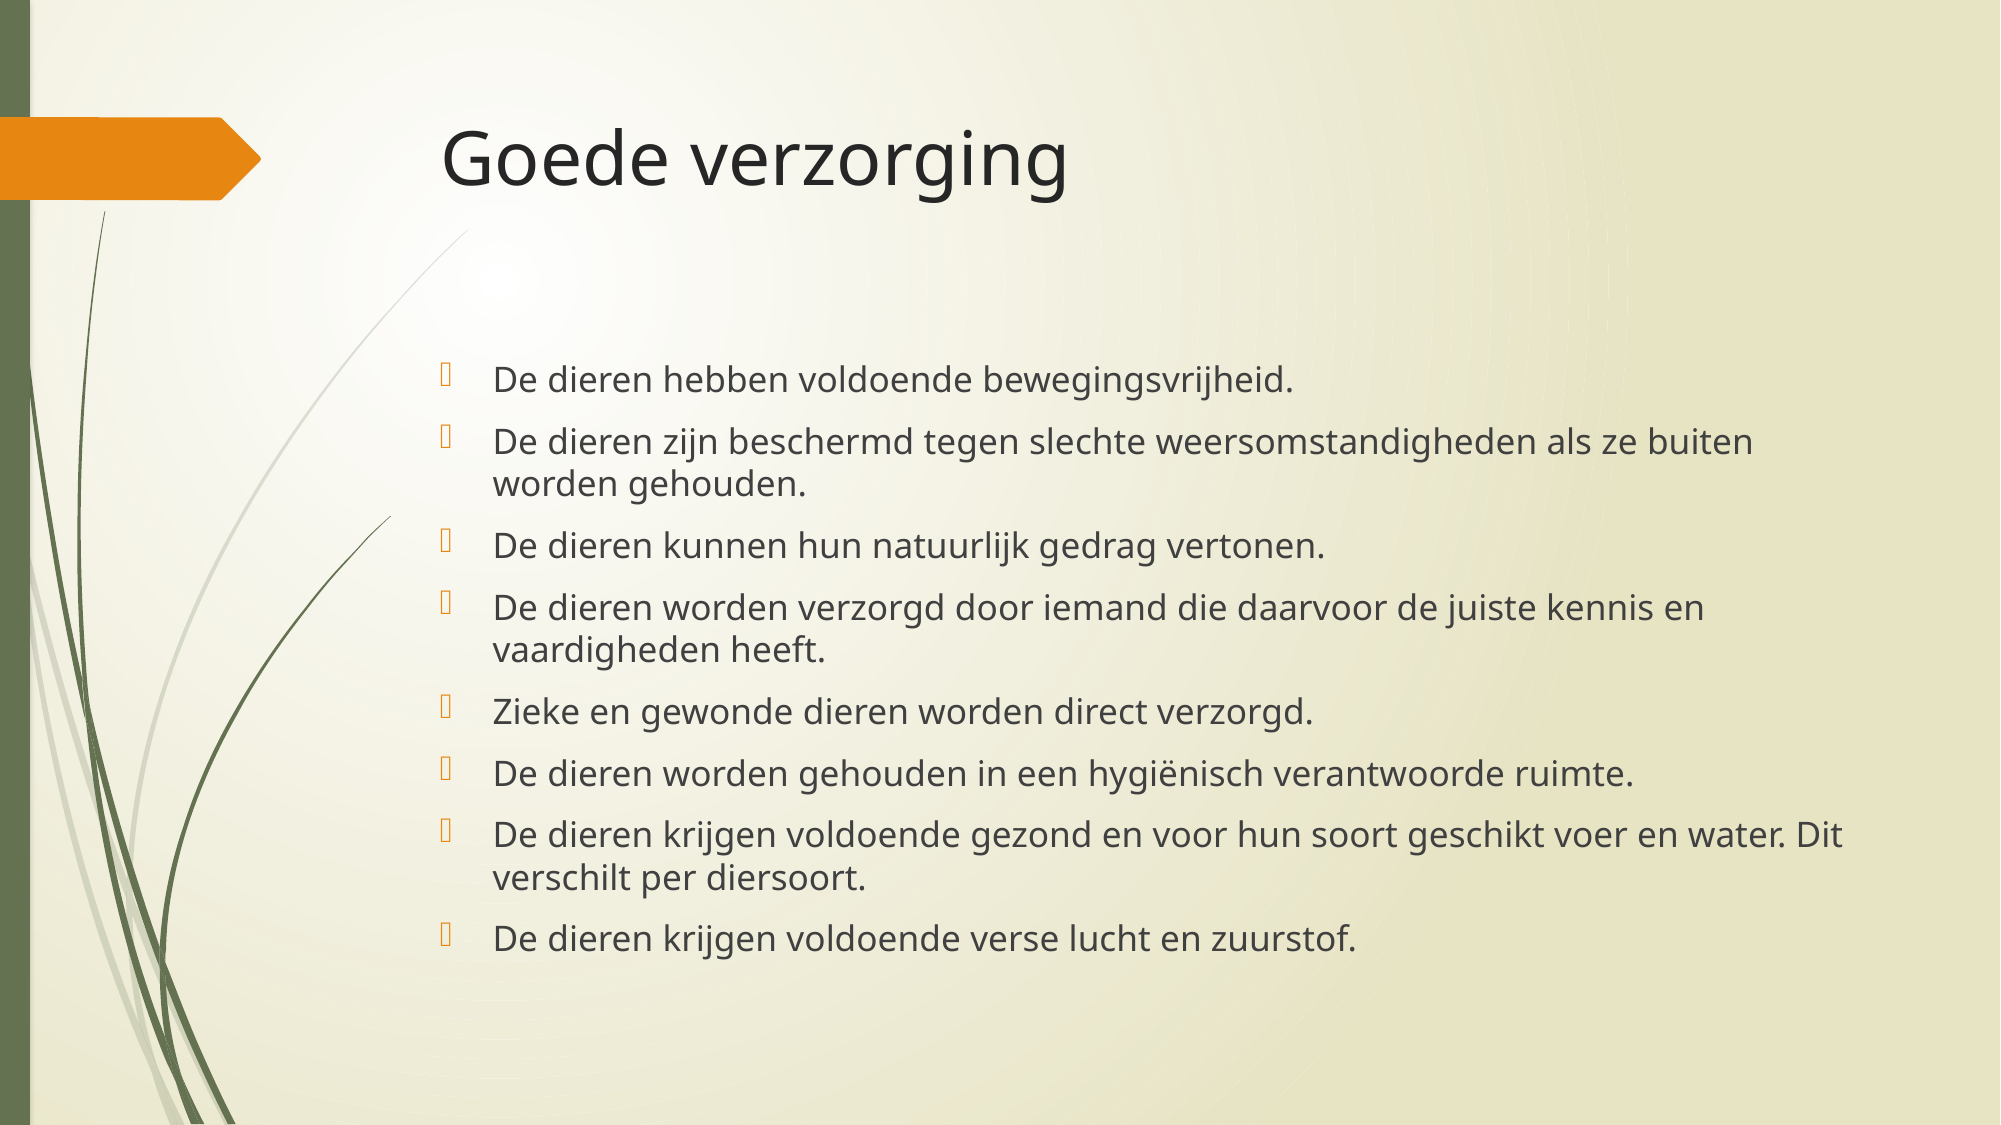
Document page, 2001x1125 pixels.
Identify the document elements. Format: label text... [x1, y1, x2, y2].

title Goede verzorging [425, 102, 1888, 313]
list De dieren hebben voldoende bewegingsvrijheid. De dieren zijn beschermd tegen slechte weersomstandigheden als ze buiten worden gehouden. De dieren kunnen hun natuurlijk gedrag vertonen. De dieren worden verzorgd door iemand die daarvoor de juiste kennis en vaardigheden heeft. Zieke en gewonde dieren worden direct verzorgd. De dieren worden gehouden in een hygiënisch verantwoorde ruimte. De dieren krijgen voldoende gezond en voor hun soort geschikt voer en water. Dit verschilt per diersoort. De dieren krijgen voldoende verse lucht en zuurstof. [424, 350, 1888, 970]
